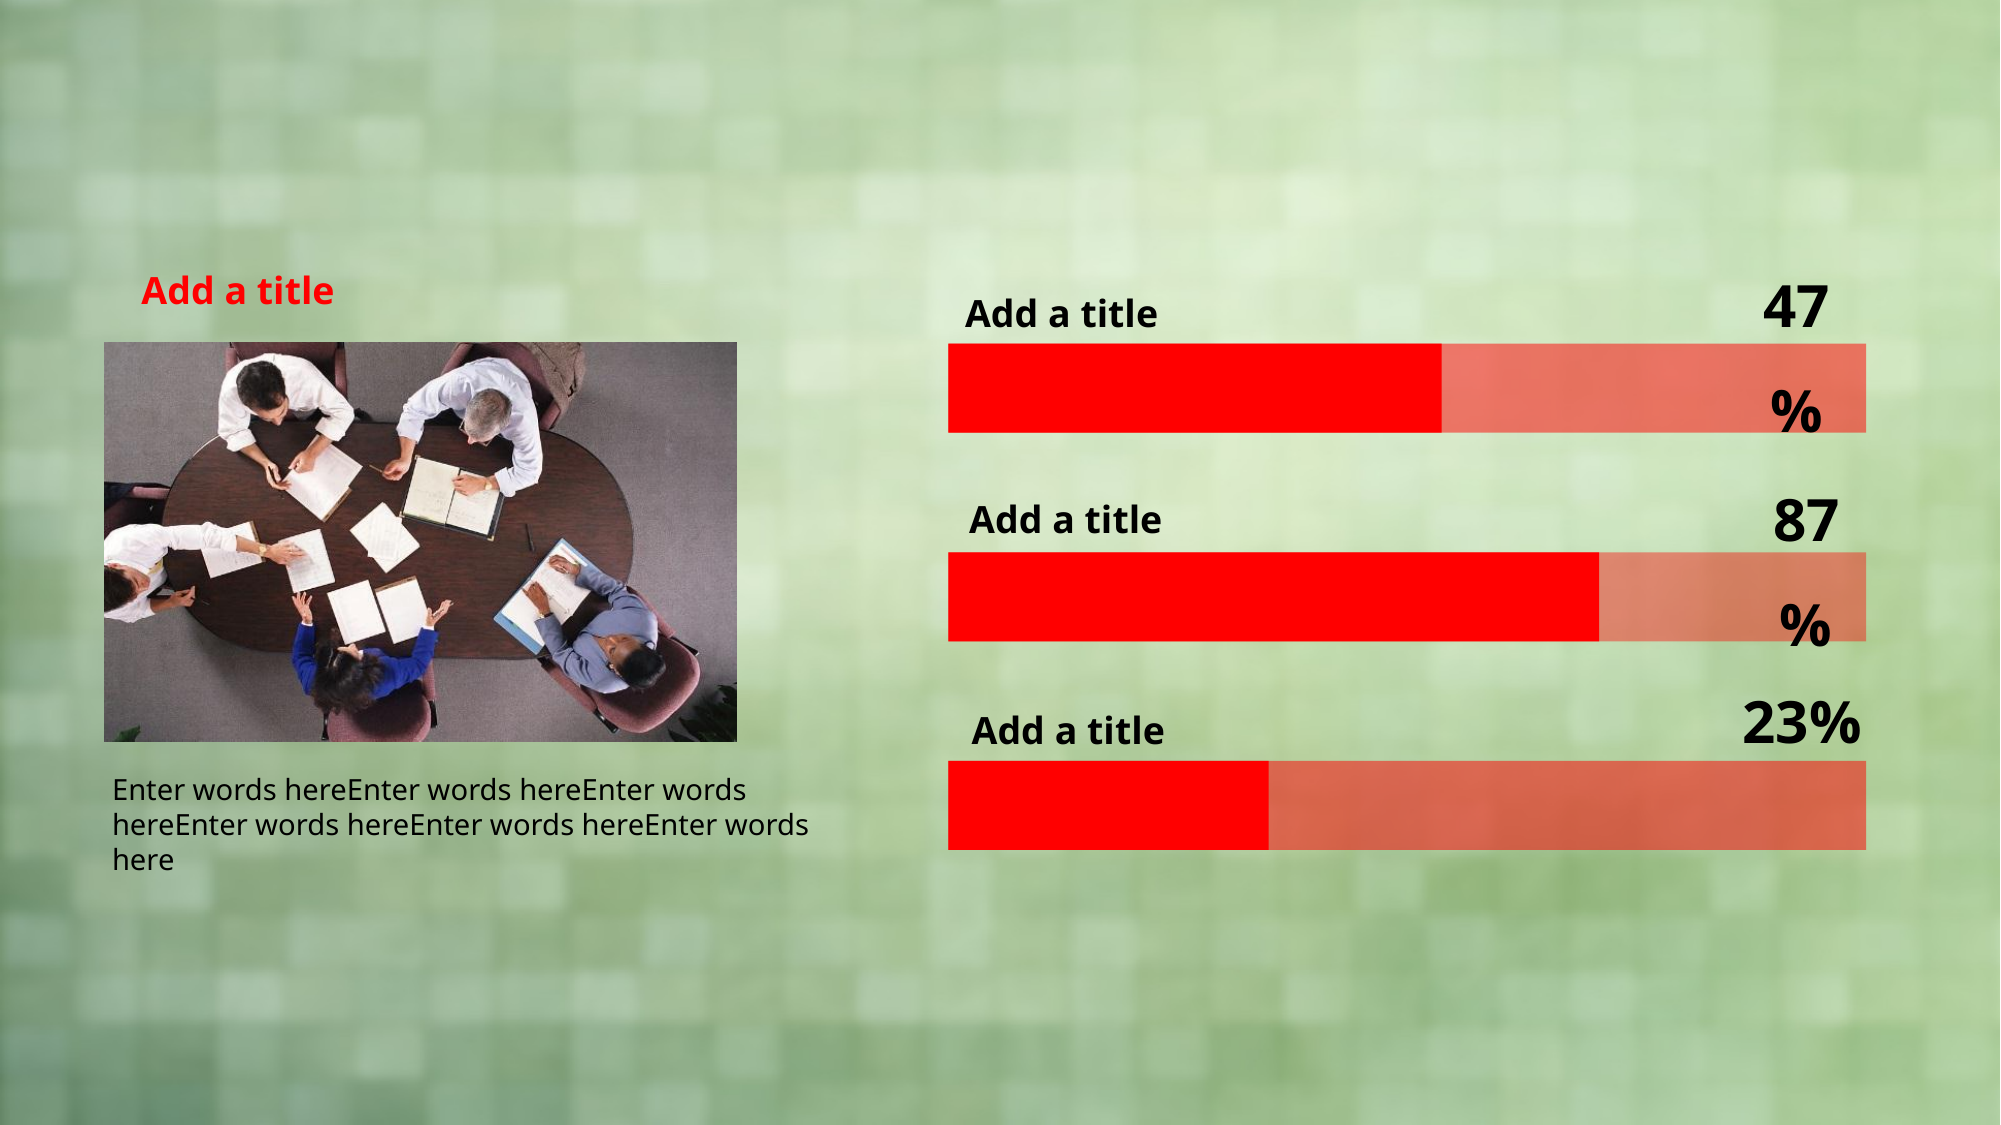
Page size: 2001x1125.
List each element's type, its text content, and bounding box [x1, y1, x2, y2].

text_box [948, 343, 1867, 433]
text_box Add a title [920, 260, 1203, 343]
text_box 23% [1727, 642, 1878, 763]
text_box 47% [1727, 442, 1736, 452]
text_box Add a title [927, 677, 1210, 760]
text_box Enter words hereEnter words hereEnter words hereEnter words hereEnter words hereEnter words here [97, 763, 842, 884]
text_box Add a title [924, 466, 1207, 549]
text_box Add a title [97, 236, 379, 319]
text_box 47% [1727, 227, 1867, 343]
text_box 87% [1736, 440, 1876, 642]
picture [0, 0, 2000, 1125]
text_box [948, 760, 1867, 851]
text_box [948, 552, 1867, 642]
